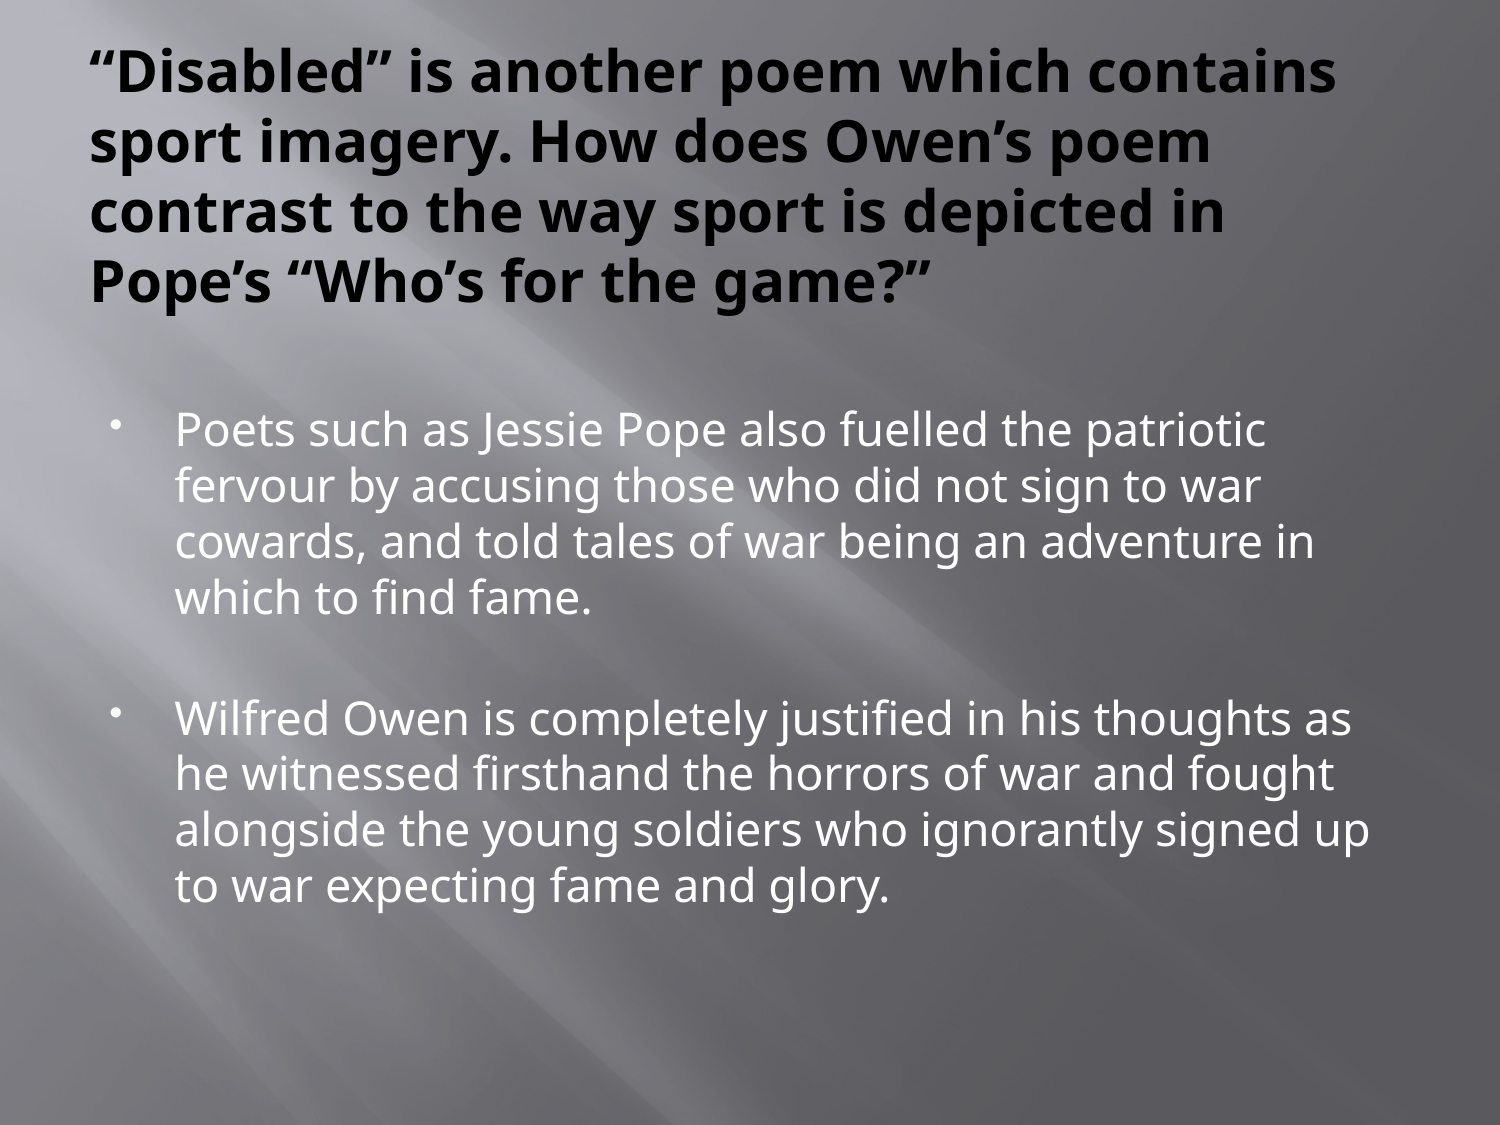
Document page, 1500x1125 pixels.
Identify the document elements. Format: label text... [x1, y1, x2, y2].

title “Disabled” is another poem which contains sport imagery. How does Owen’s poem contrast to the way sport is depicted in Pope’s “Who’s for the game?” [75, 45, 1425, 233]
list Poets such as Jessie Pope also fuelled the patriotic fervour by accusing those who did not sign to war cowards, and told tales of war being an adventure in which to find fame. Wilfred Owen is completely justified in his thoughts as he witnessed firsthand the horrors of war and fought alongside the young soldiers who ignorantly signed up to war expecting fame and glory. [75, 262, 1425, 1035]
